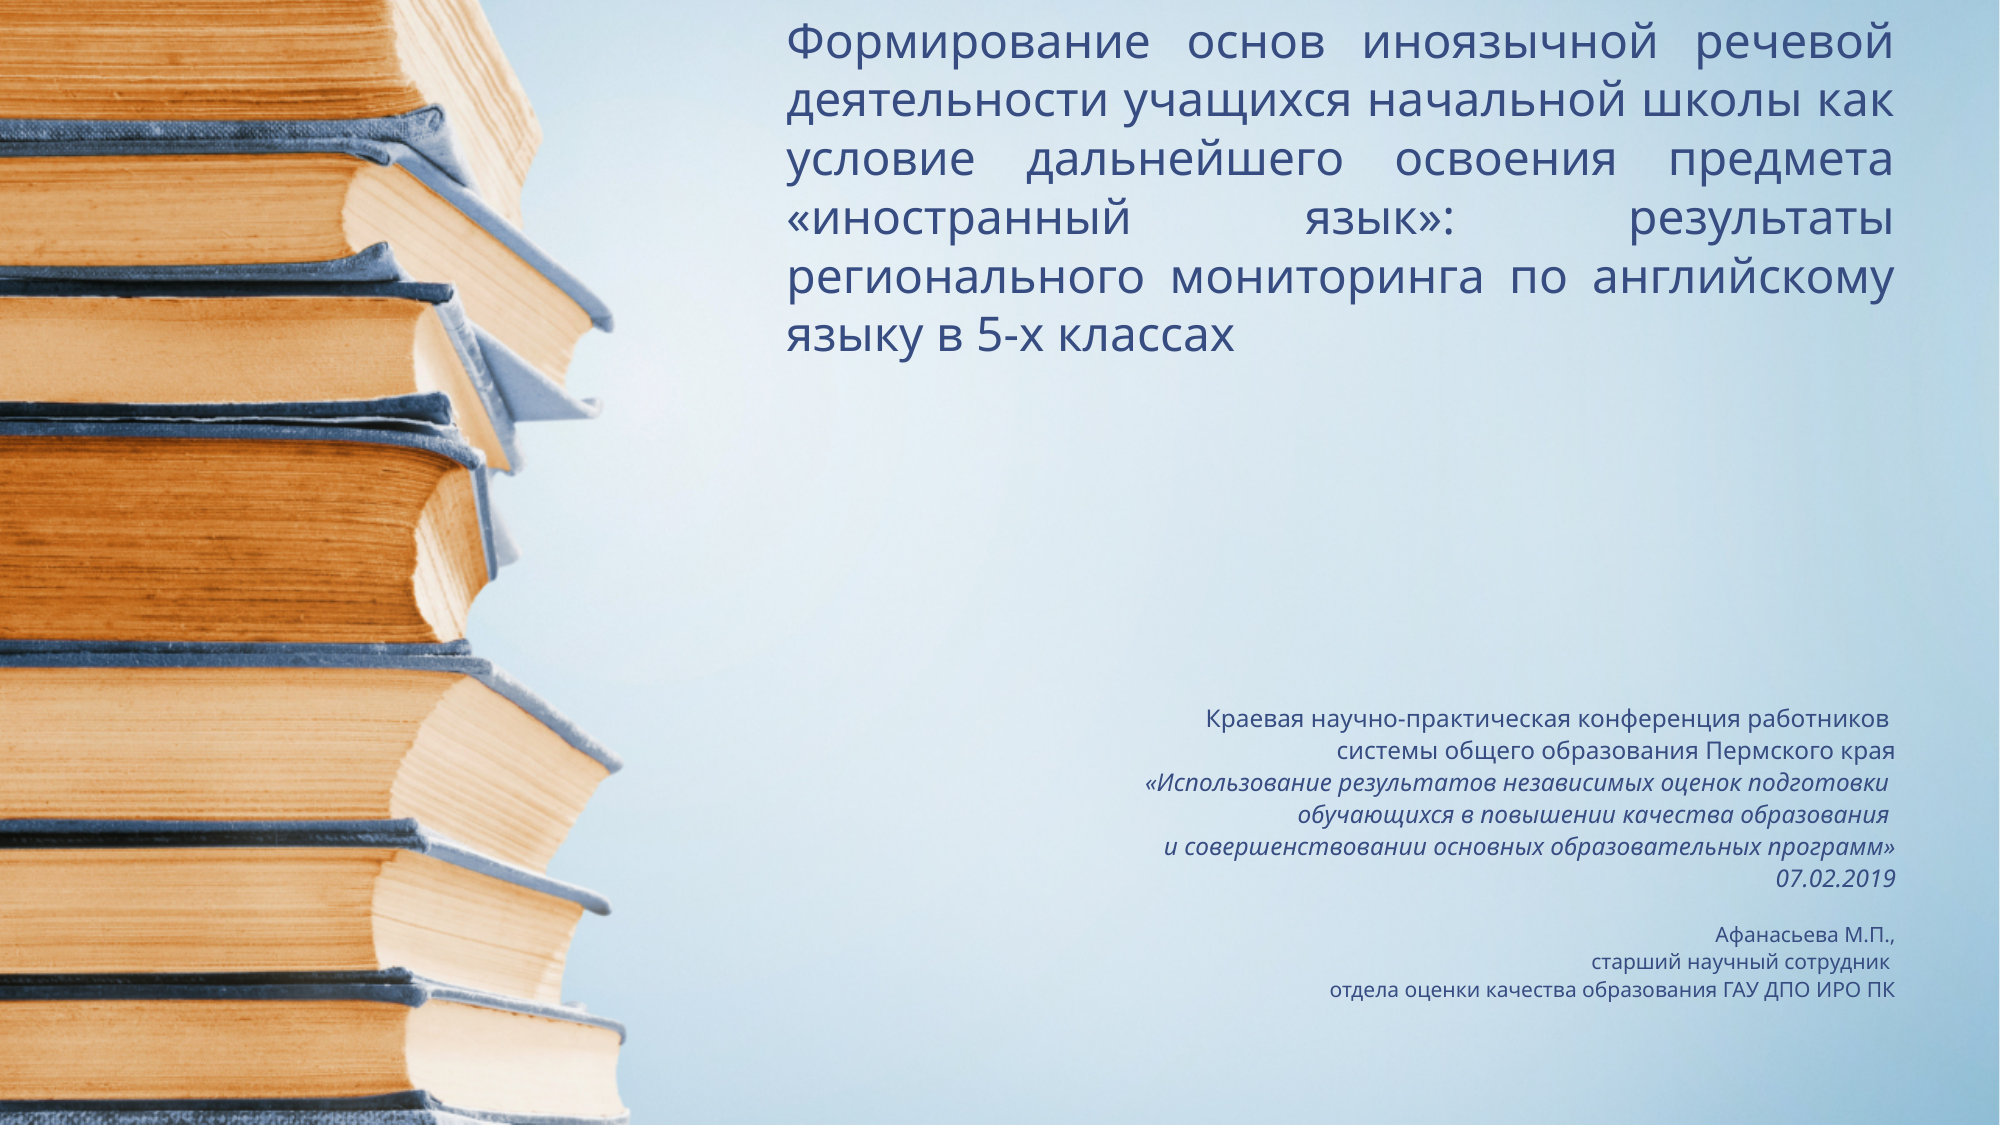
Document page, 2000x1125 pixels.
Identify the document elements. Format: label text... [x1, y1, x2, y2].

title Формирование основ иноязычной речевой деятельности учащихся начальной школы как условие дальнейшего освоения предмета «иностранный язык»: результаты регионального мониторинга по английскому языку в 5-х классах [766, 0, 1917, 374]
subtitle Краевая научно-практическая конференция работников системы общего образования Пермского края «Использование результатов независимых оценок подготовки обучающихся в повышении качества образования и совершенствовании основных образовательных программ» 07.02.2019 Афанасьева М.П., старший научный сотрудник отдела оценки качества образования ГАУ ДПО ИРО ПК [766, 692, 1917, 1013]
picture [0, 0, 2000, 1125]
